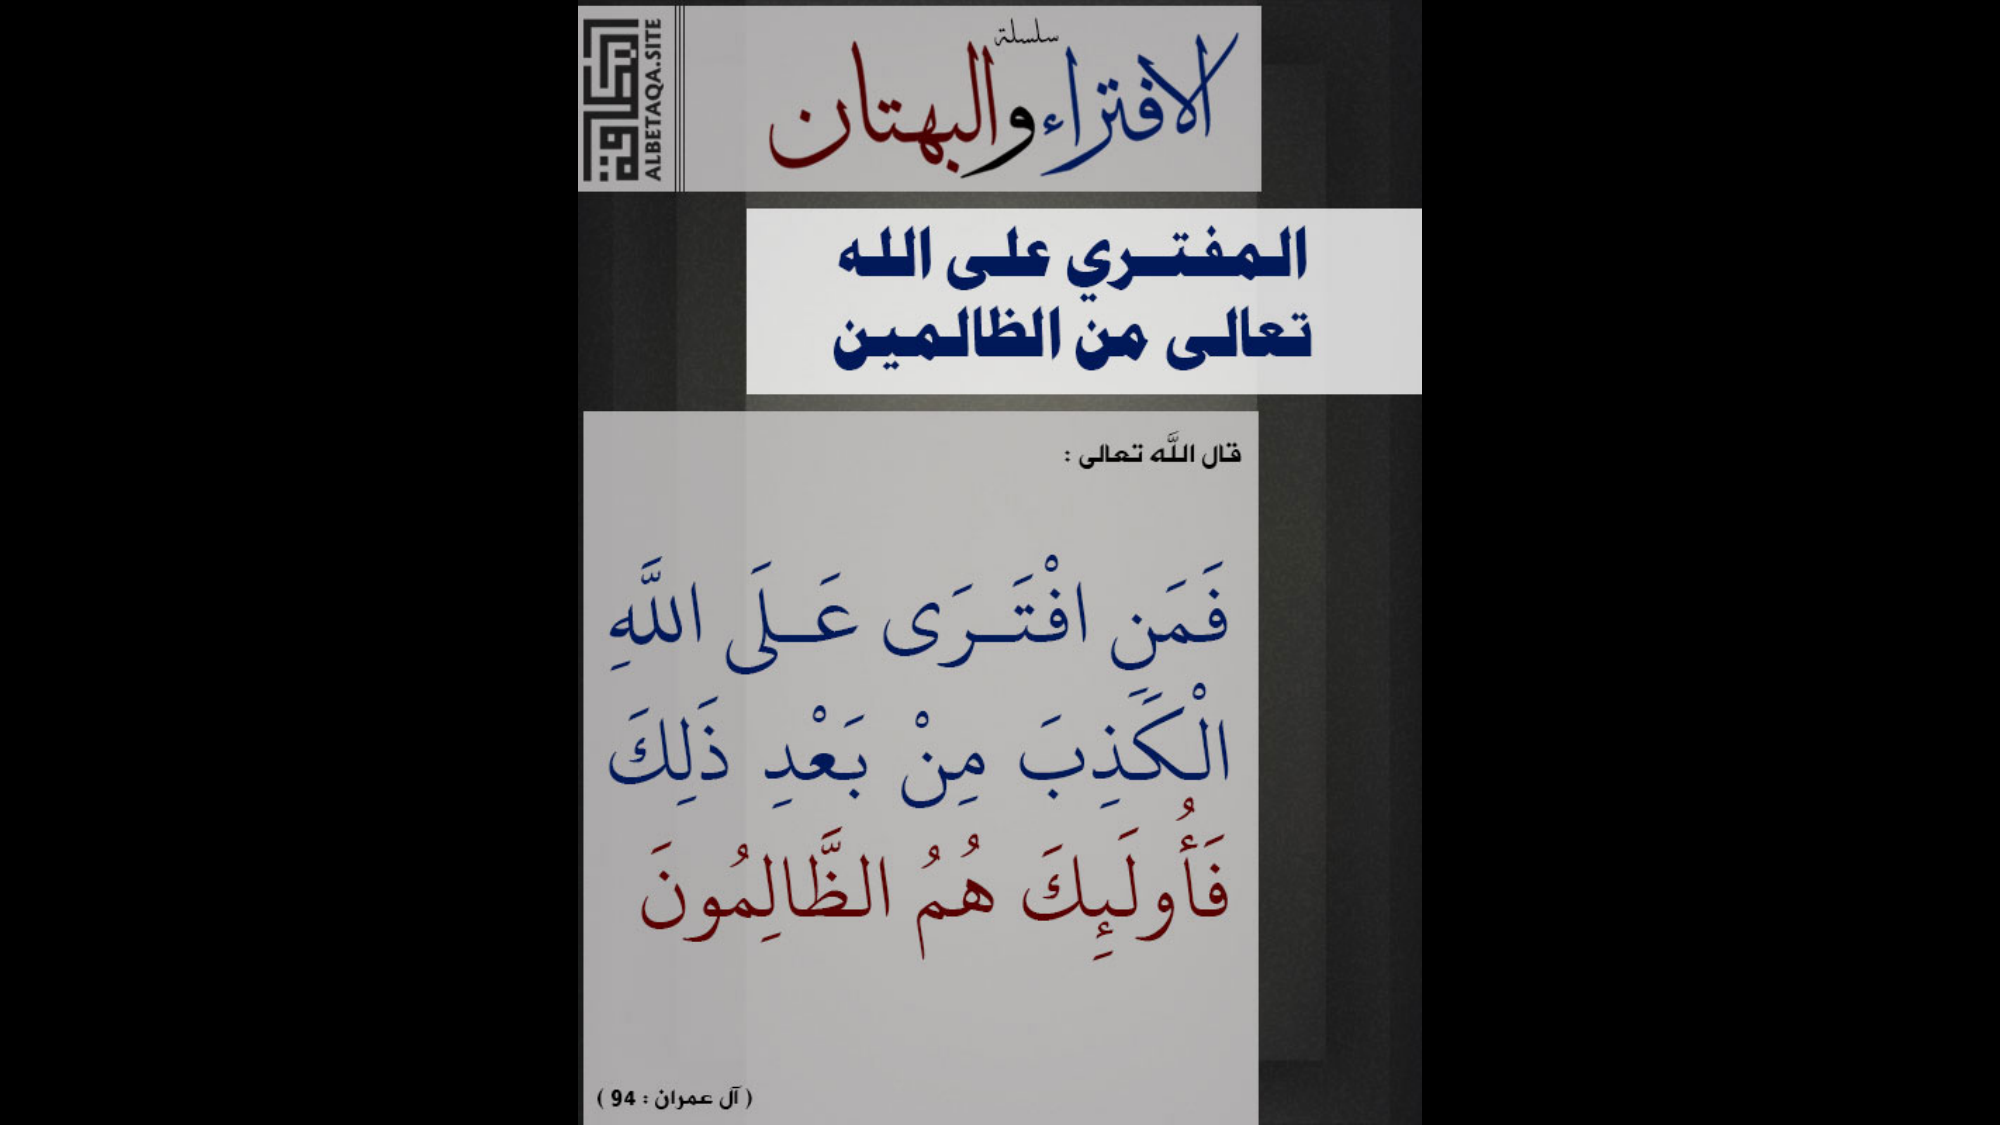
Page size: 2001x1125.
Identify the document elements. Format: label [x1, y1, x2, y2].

picture [578, 0, 1422, 1125]
